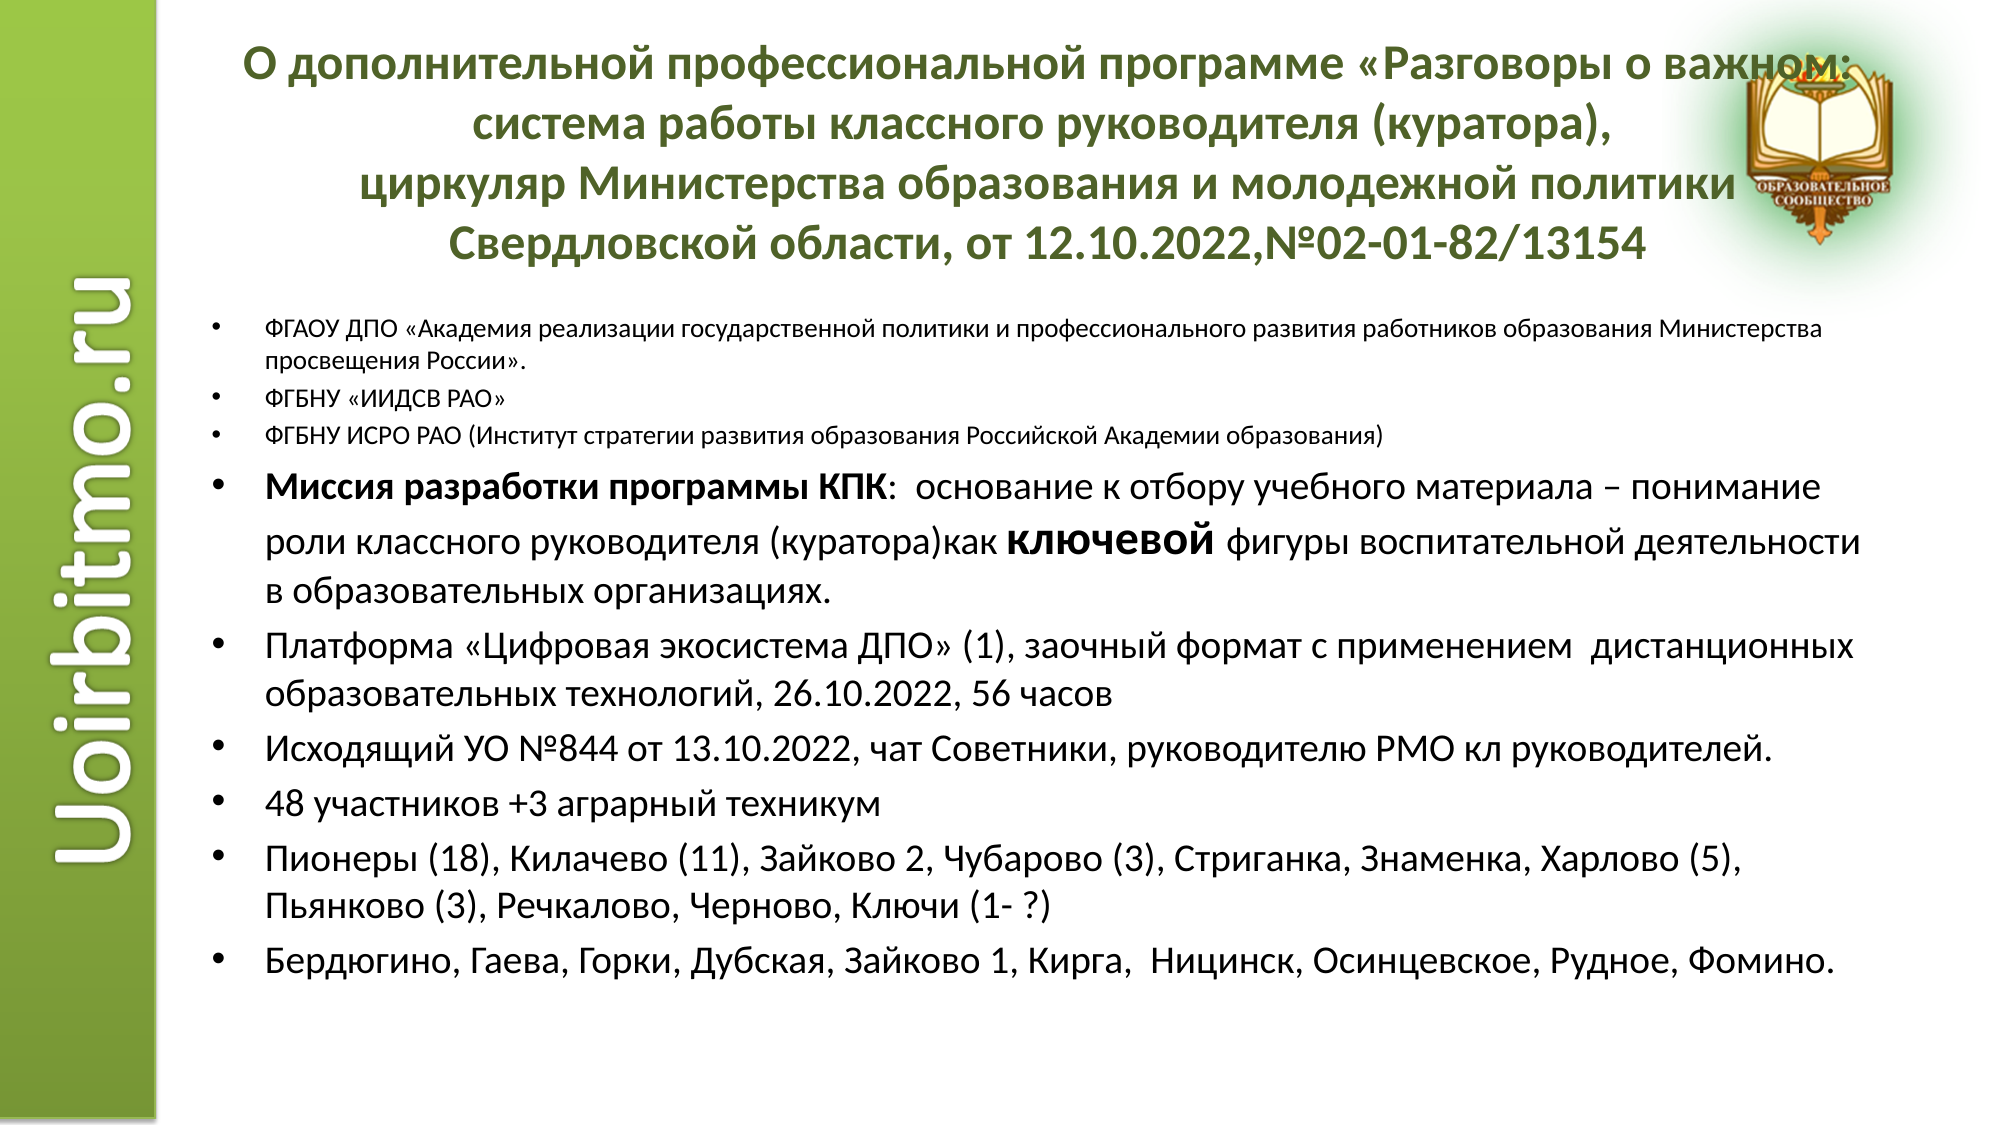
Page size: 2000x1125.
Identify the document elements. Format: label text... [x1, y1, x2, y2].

title О дополнительной профессиональной программе «Разговоры о важном: система работы классного руководителя (куратора), циркуляр Министерства образования и молодежной политики Свердловской области, от 12.10.2022,№02-01-82/13154 [196, 66, 1900, 233]
picture [0, 0, 2000, 1125]
list ФГАОУ ДПО «Академия реализации государственной политики и профессионального развития работников образования Министерства просвещения России». ФГБНУ «ИИДСВ РАО» ФГБНУ ИСРО РАО (Институт стратегии развития образования Российской Академии образования) Миссия разработки программы КПК: основание к отбору учебного материала – понимание роли классного руководителя (куратора)как ключевой фигуры воспитательной деятельности в образовательных организациях. Платформа «Цифровая экосистема ДПО» (1), заочный формат с применением дистанционных образовательных технологий, 26.10.2022, 56 часов Исходящий УО №844 от 13.10.2022, чат Советники, руководителю РМО кл руководителей. 48 участников +3 аграрный техникум Пионеры (18), Килачево (11), Зайково 2, Чубарово (3), Стриганка, Знаменка, Харлово (5), Пьянково (3), Речкалово, Черново, Ключи (1- ?) Бердюгино, Гаева, Горки, Дубская, Зайково 1, Кирга, Ницинск, Осинцевское, Рудное, Фомино. [196, 302, 1900, 1010]
